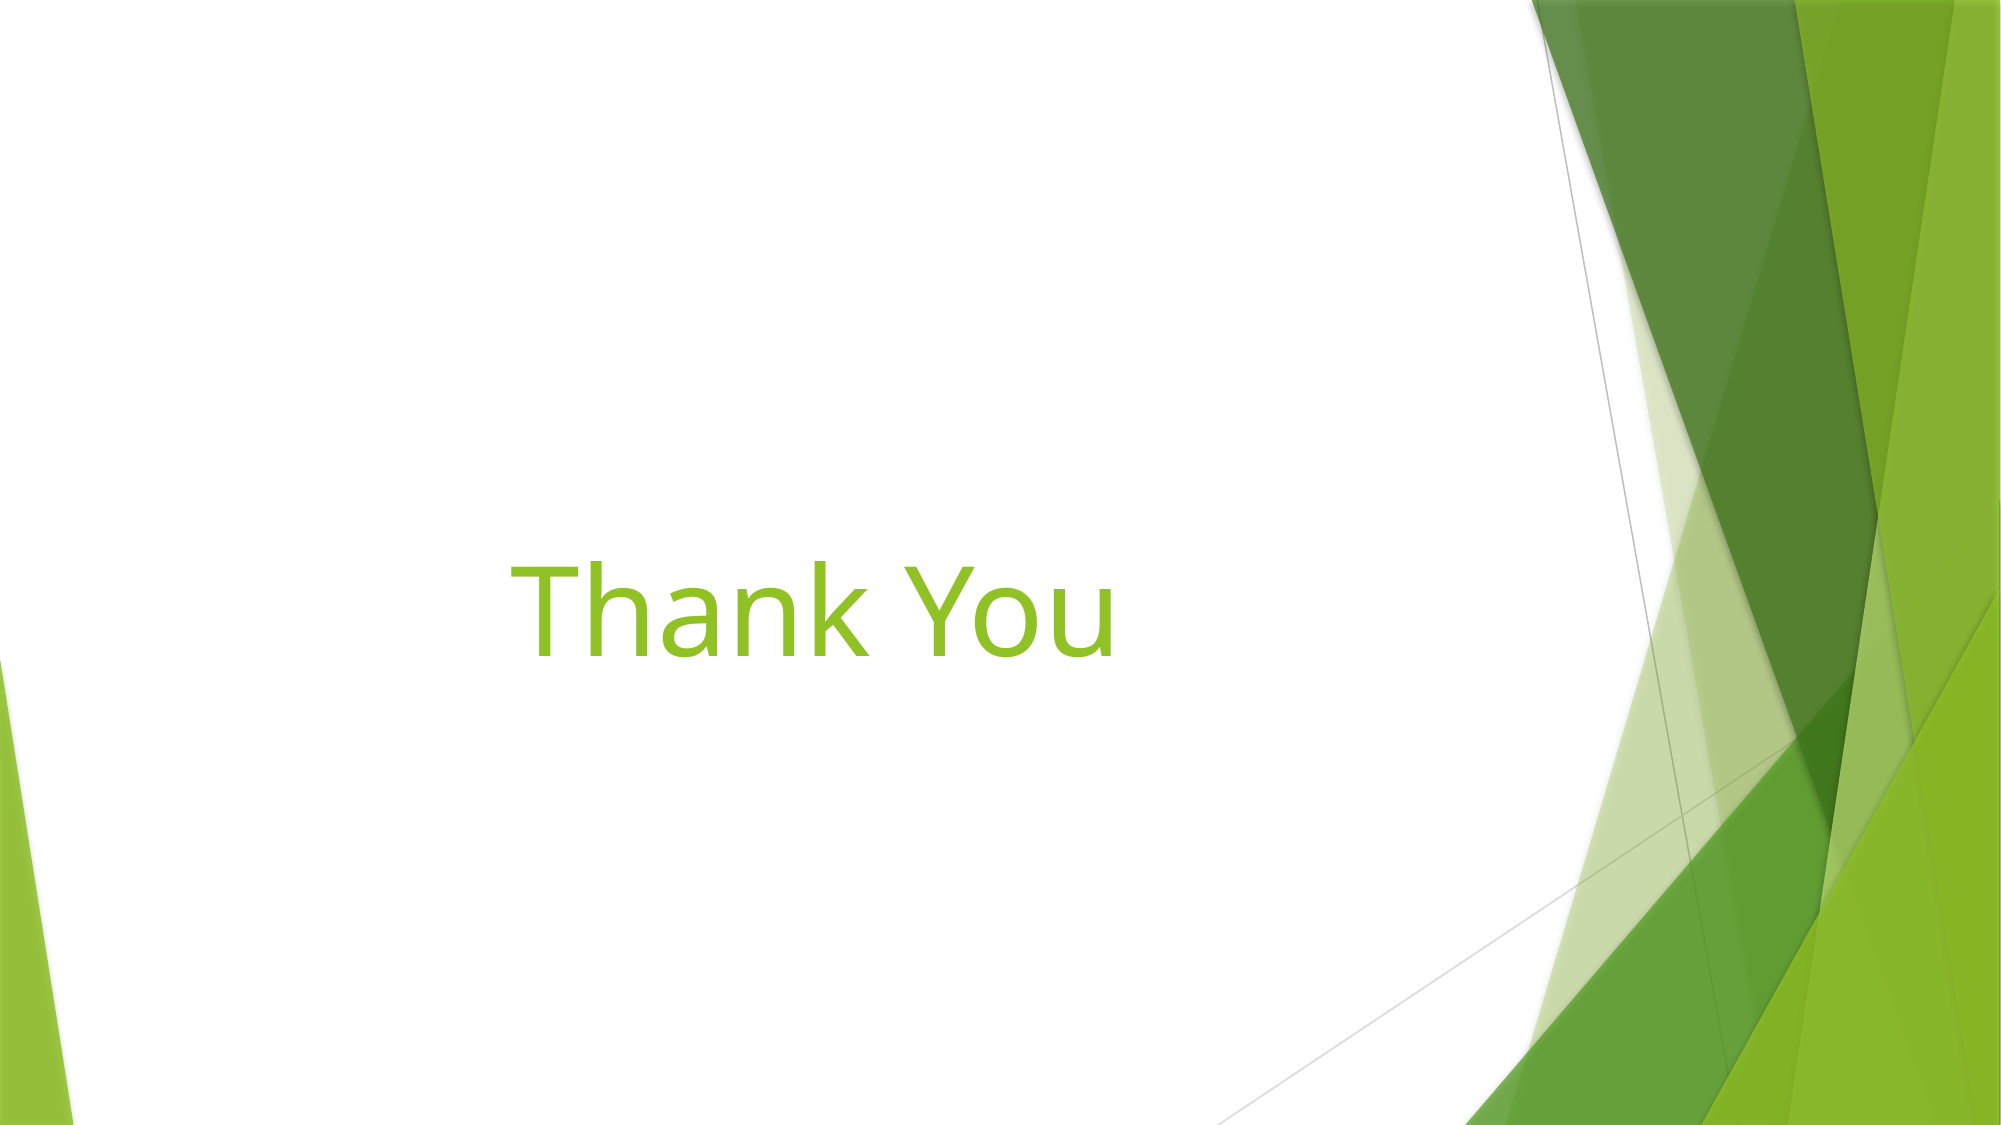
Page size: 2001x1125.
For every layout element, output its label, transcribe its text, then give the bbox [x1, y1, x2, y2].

title Thank You [111, 178, 1522, 689]
